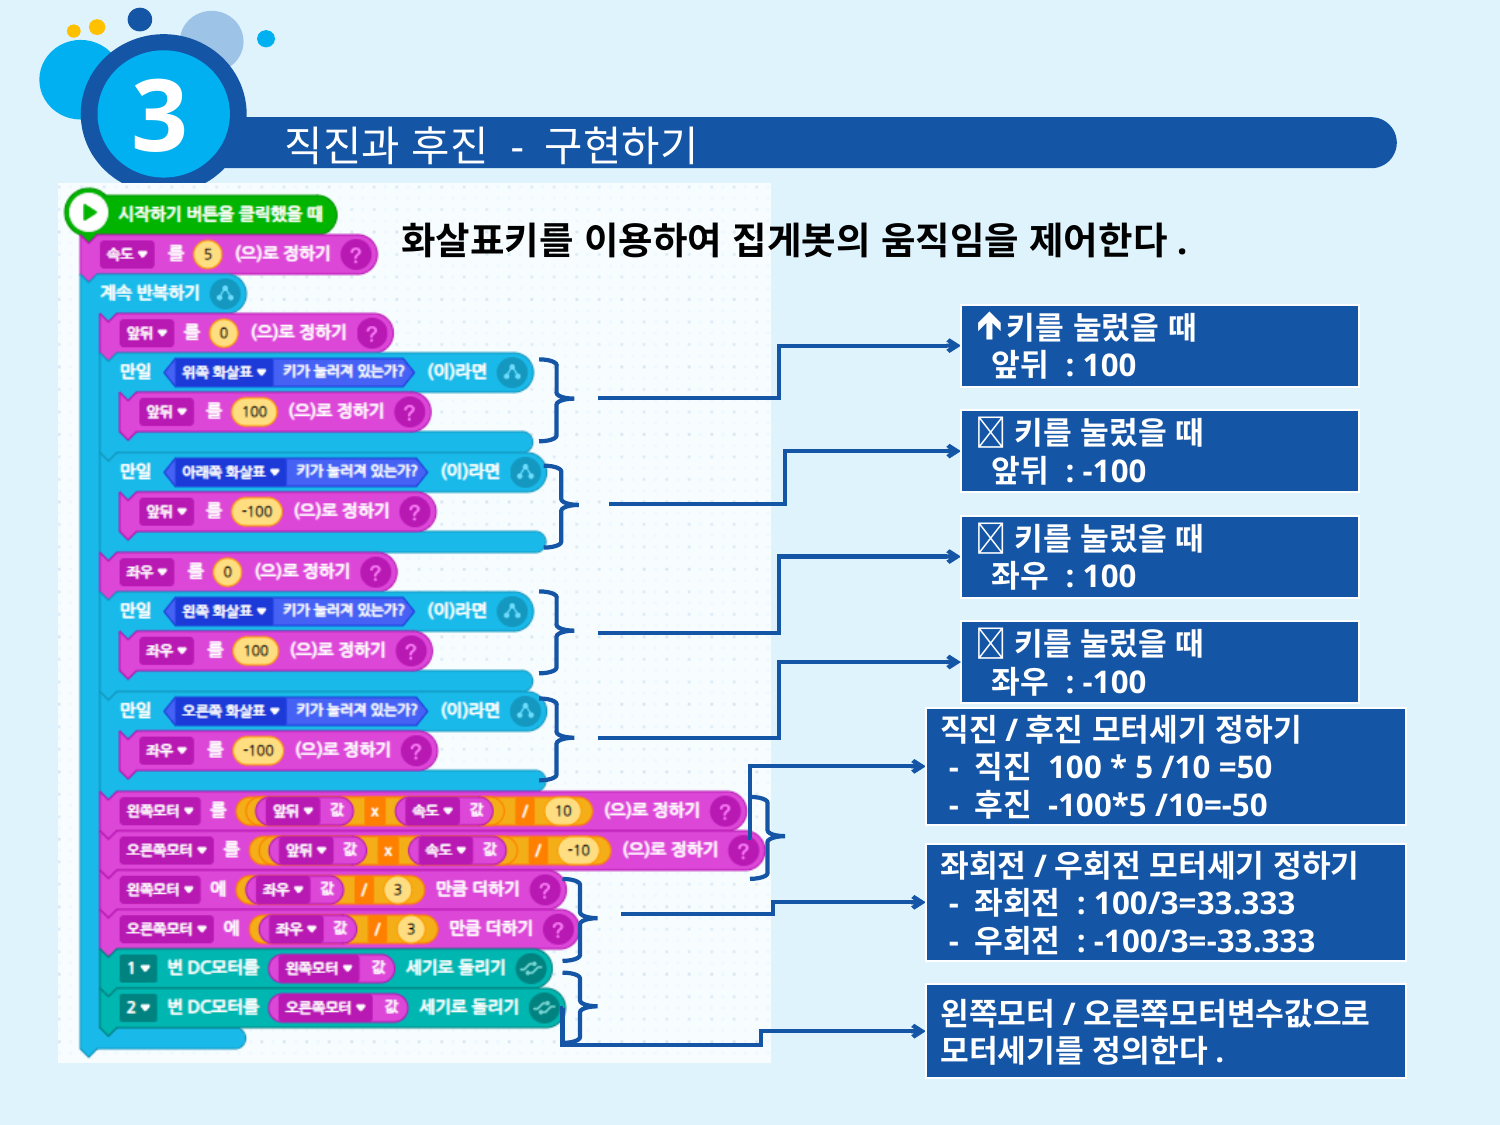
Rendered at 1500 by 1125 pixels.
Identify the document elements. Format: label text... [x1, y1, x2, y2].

text_box 화살표키를 이용하여 집게봇의 움직임을 제어한다. [771, 187, 1301, 270]
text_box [621, 902, 926, 914]
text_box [597, 662, 961, 739]
text_box 왼쪽모터/오른쪽모터변수값으로 모터세기를 정의한다. [925, 983, 1407, 1079]
text_box 좌회전/우회전 모터세기 정하기 - 좌회전 : 100/3=33.333 - 우회전 : -100/3=-33.333 [925, 843, 1407, 962]
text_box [597, 1006, 926, 1032]
text_box 직진/후진 모터세기 정하기 - 직진 100 * 5 /10 =50 - 후진 -100*5 /10=-50 [925, 707, 1407, 826]
text_box 키를 눌렀을 때 좌우 : 100 [960, 515, 1360, 599]
text_box 3 [117, 43, 271, 179]
text_box 키를 눌렀을 때 앞뒤 : -100 [960, 409, 1360, 493]
text_box 직진과 후진 - 구현하기 [269, 103, 1032, 187]
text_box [597, 345, 961, 399]
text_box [597, 556, 961, 633]
text_box 키를 눌렀을 때 좌우 : -100 [960, 620, 1360, 704]
text_box [771, 833, 785, 840]
picture [58, 183, 771, 1063]
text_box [609, 451, 961, 504]
text_box 키를 눌렀을 때 앞뒤 : 100 [960, 304, 1360, 388]
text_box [785, 766, 926, 837]
